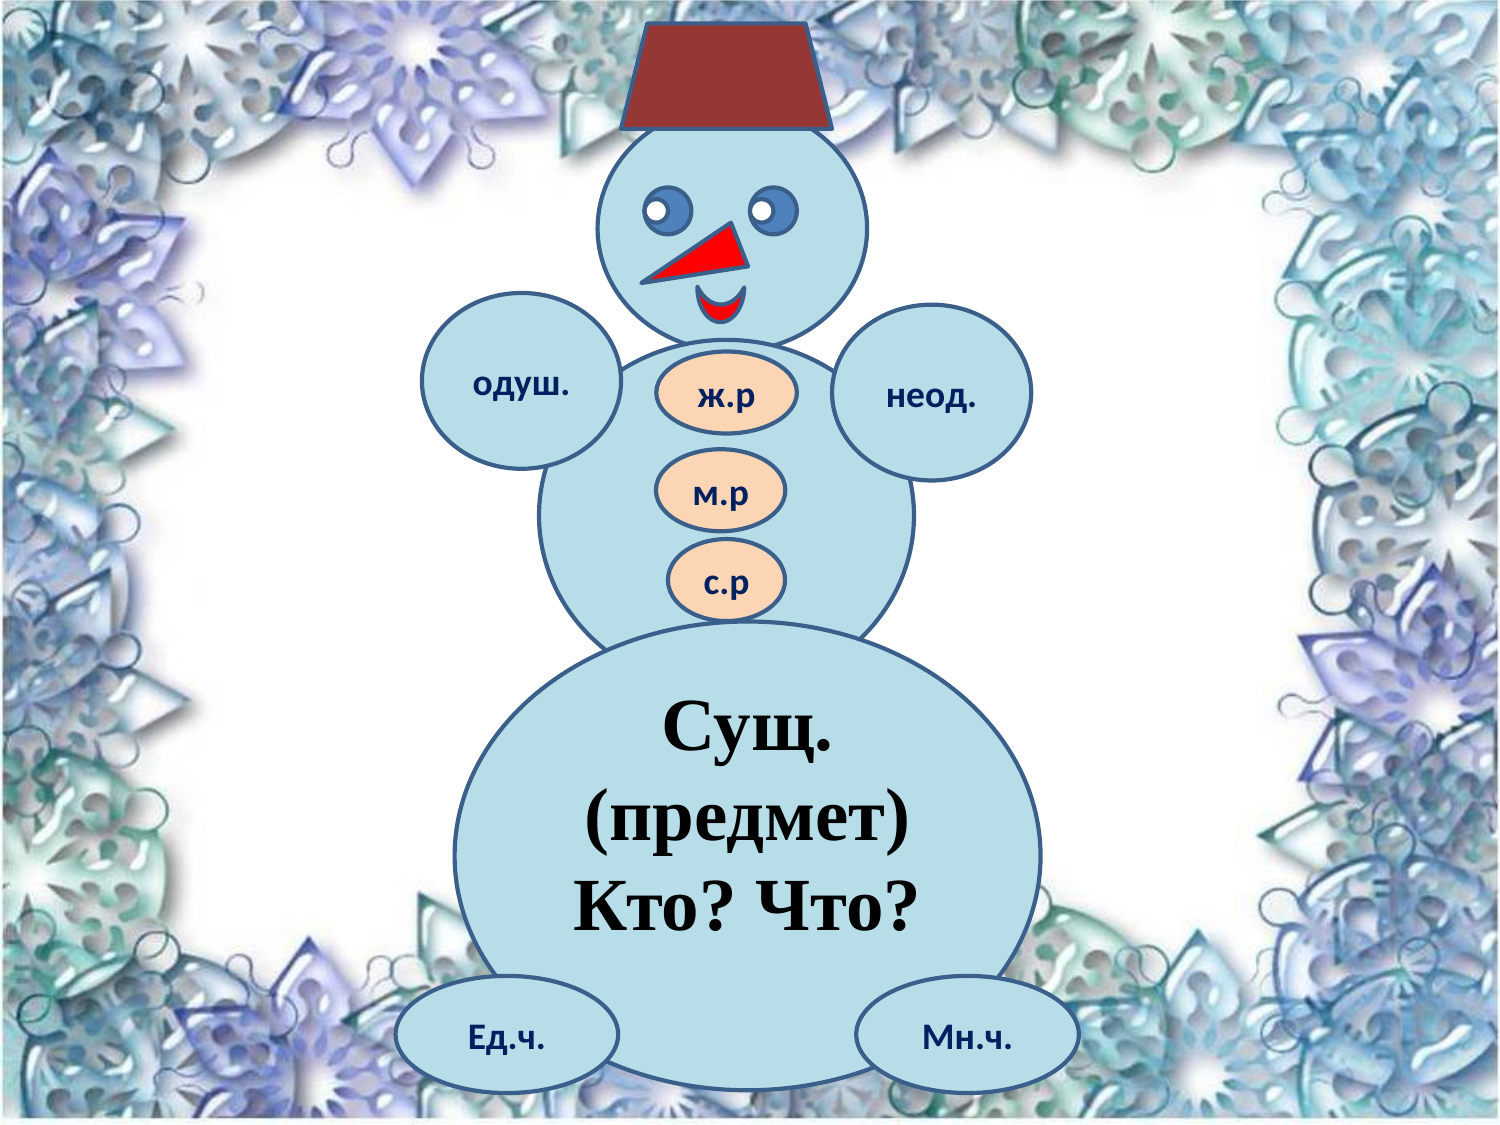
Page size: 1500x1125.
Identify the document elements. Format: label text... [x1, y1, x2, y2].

text_box Ед.ч. [393, 973, 621, 1096]
text_box [747, 197, 776, 225]
text_box с.р [665, 536, 788, 624]
text_box [643, 185, 694, 237]
text_box ж.р [654, 349, 799, 436]
text_box [595, 131, 870, 345]
picture [0, 0, 1500, 1125]
text_box Мн.ч. [854, 973, 1081, 1096]
text_box неод. [829, 302, 1034, 483]
text_box [639, 220, 751, 286]
text_box [695, 284, 747, 325]
text_box м.р [653, 447, 788, 534]
text_box Сущ. (предмет) Кто? Что? [452, 619, 1043, 1093]
text_box [642, 197, 671, 225]
text_box одуш. [419, 290, 624, 471]
text_box [536, 337, 917, 650]
text_box [618, 21, 835, 131]
text_box [748, 185, 799, 237]
